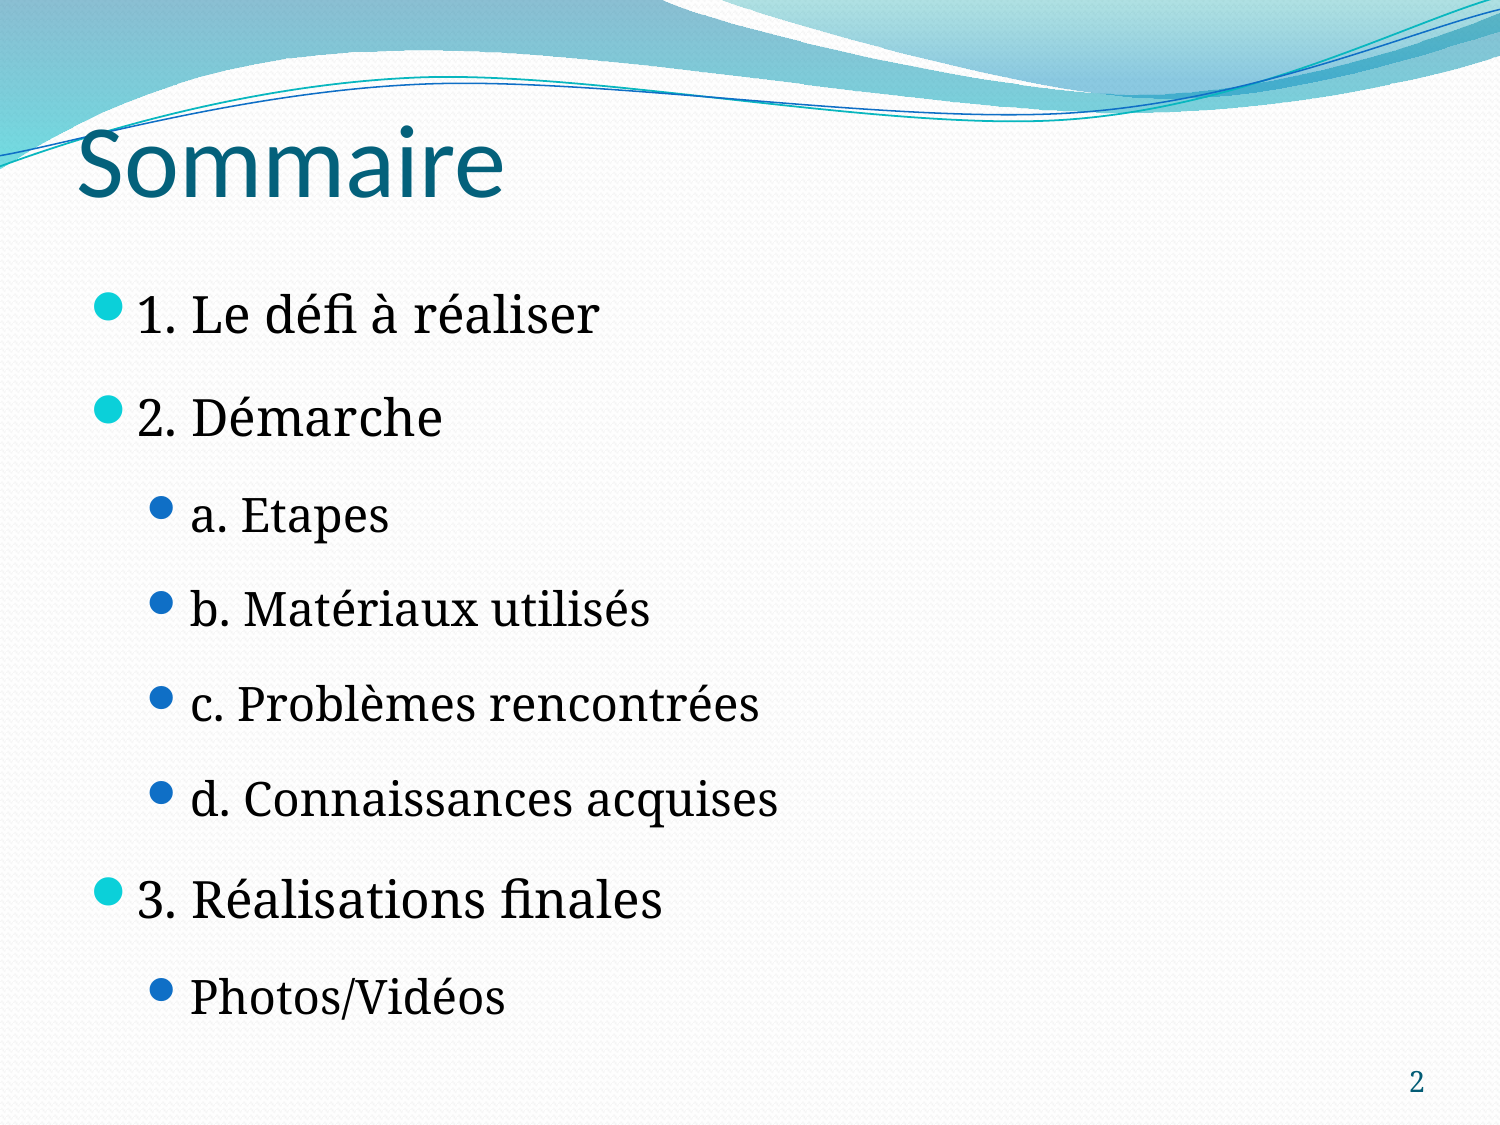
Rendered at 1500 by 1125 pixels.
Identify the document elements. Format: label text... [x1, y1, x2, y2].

slide_number 2 [1299, 1042, 1425, 1103]
title Sommaire [76, 30, 1428, 219]
list 1. Le défi à réaliser 2. Démarche a. Etapes b. Matériaux utilisés c. Problèmes rencontrées d. Connaissances acquises 3. Réalisations finales Photos/Vidéos [74, 243, 1426, 1038]
